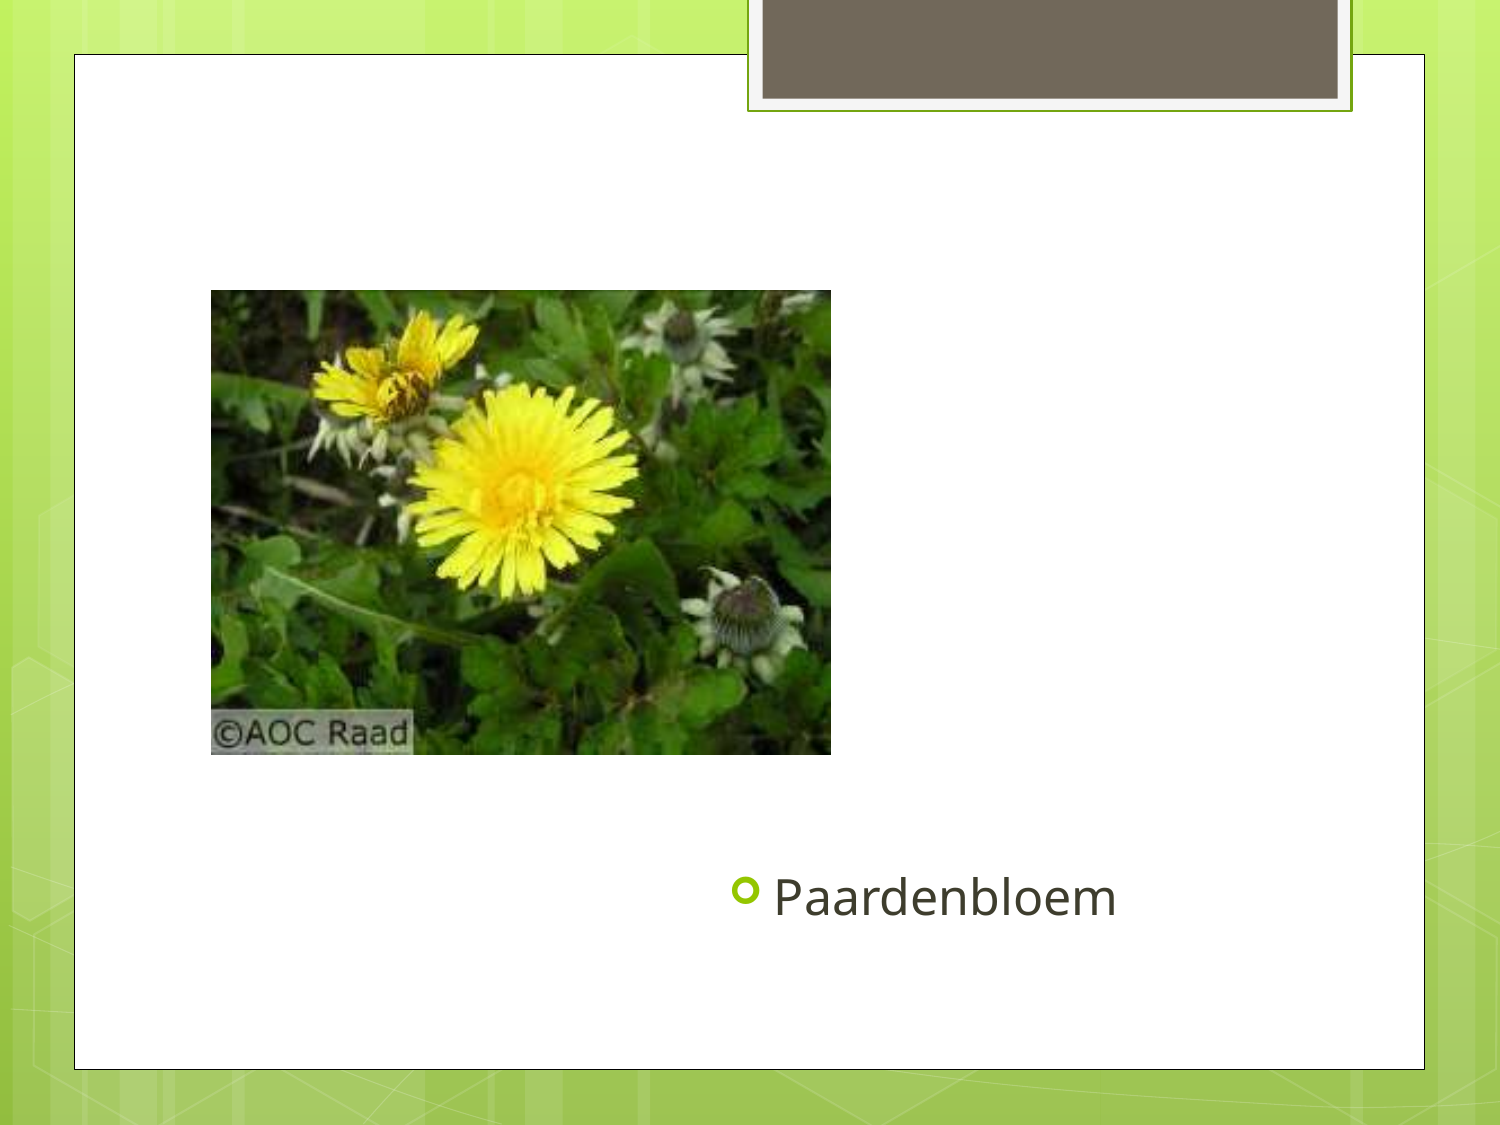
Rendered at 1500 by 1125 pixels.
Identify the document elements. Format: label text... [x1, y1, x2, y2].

list Paardenbloem [702, 857, 1413, 1028]
picture [211, 290, 831, 755]
